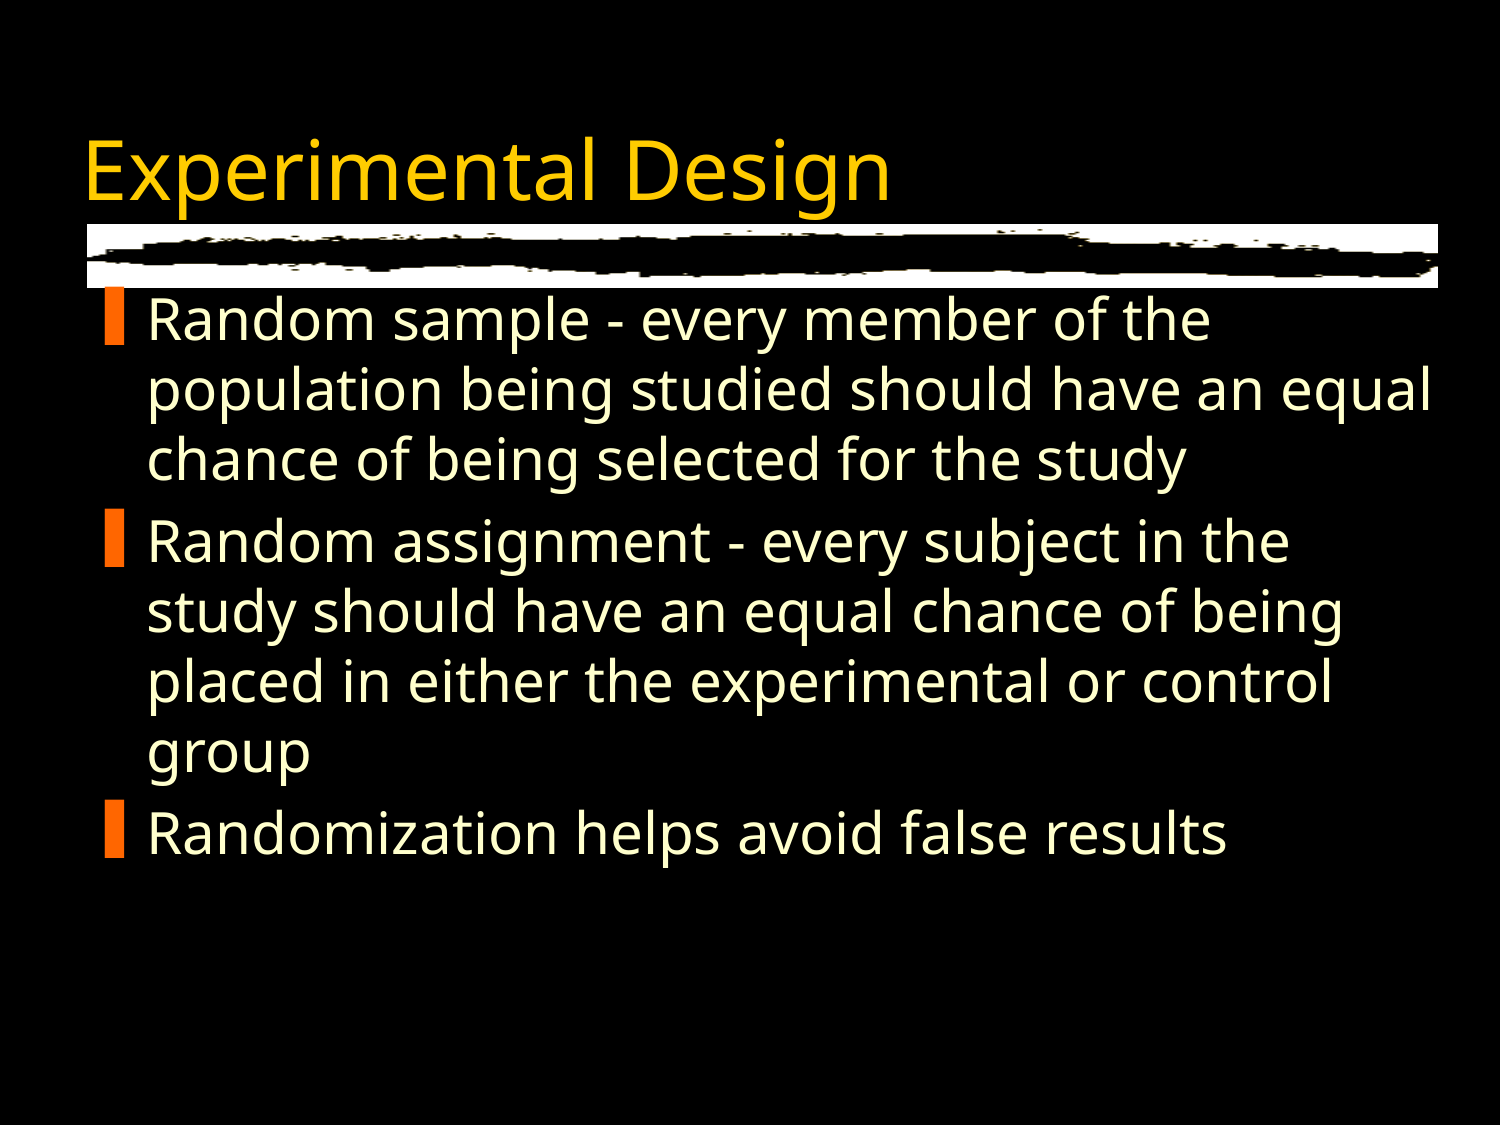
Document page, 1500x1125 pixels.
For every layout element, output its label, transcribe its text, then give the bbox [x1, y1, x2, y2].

list Random sample - every member of the population being studied should have an equal chance of being selected for the study Random assignment - every subject in the study should have an equal chance of being placed in either the experimental or control group Randomization helps avoid false results [74, 274, 1451, 960]
title Experimental Design [66, 37, 1342, 226]
